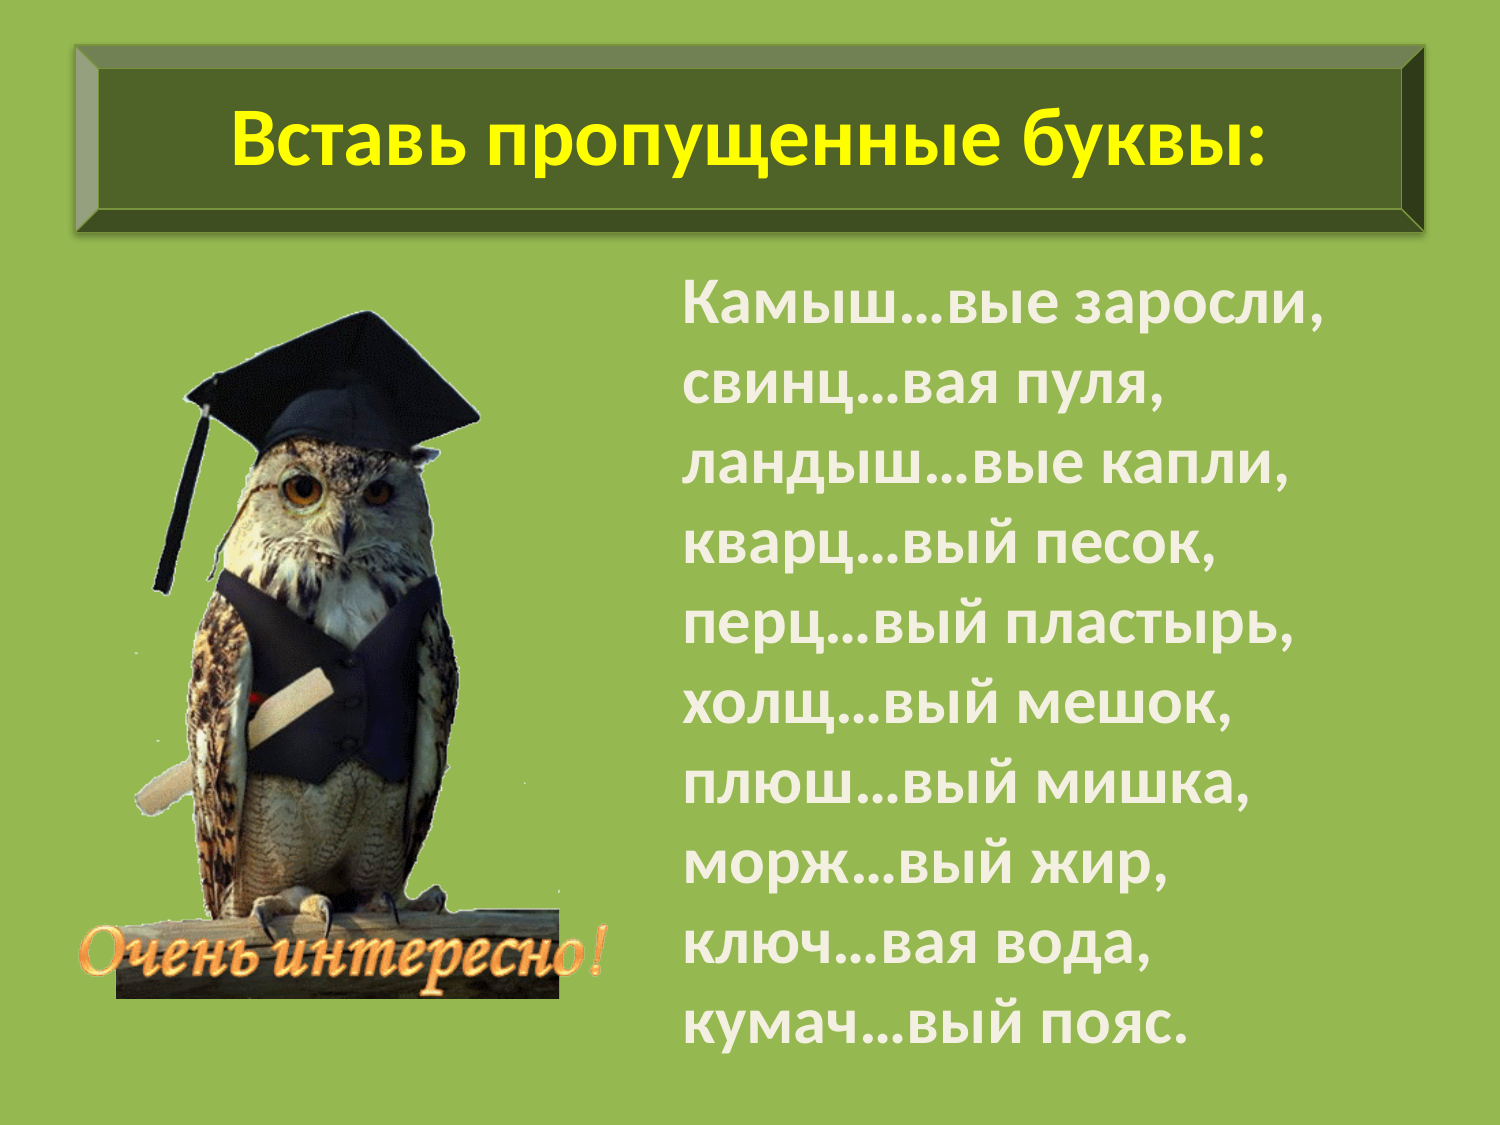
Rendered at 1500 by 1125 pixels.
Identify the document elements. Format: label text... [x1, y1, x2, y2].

picture [74, 305, 613, 999]
text_box Камыш…вые заросли, свинц…вая пуля, ландыш…вые капли, кварц…вый песок, перц…вый пластырь, холщ…вый мешок, плюш…вый мишка, морж…вый жир, ключ…вая вода, кумач…вый пояс. [667, 249, 1431, 1065]
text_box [737, 612, 1451, 788]
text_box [74, 44, 1426, 233]
